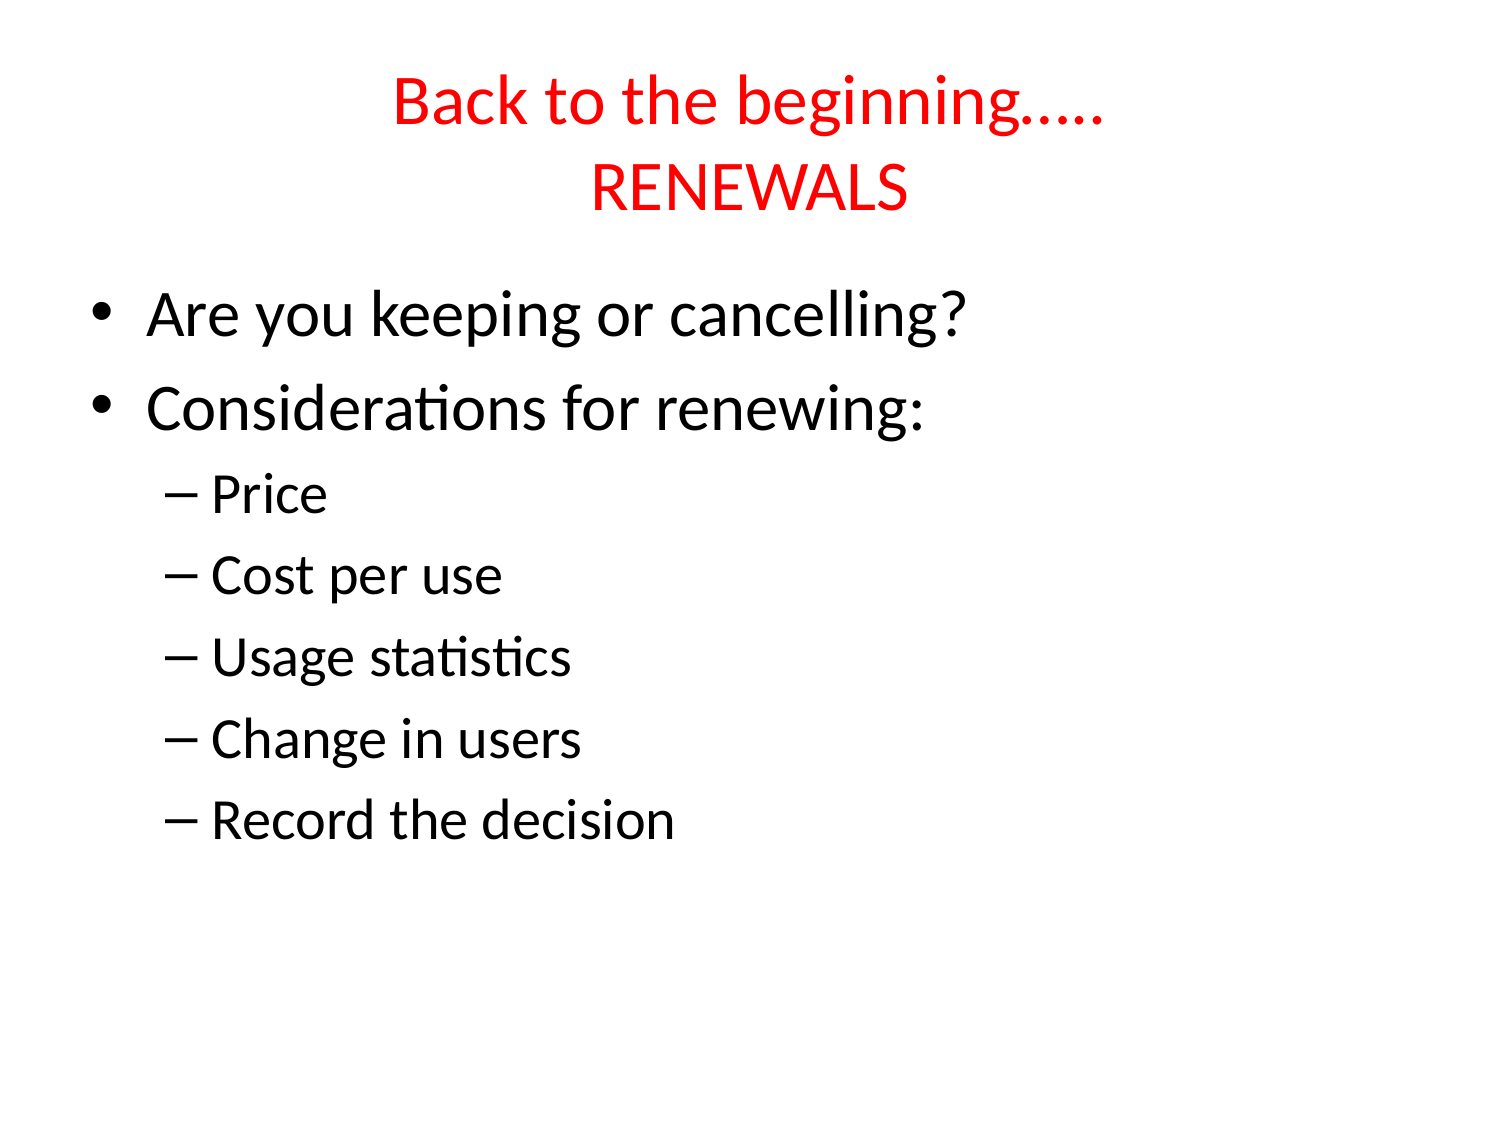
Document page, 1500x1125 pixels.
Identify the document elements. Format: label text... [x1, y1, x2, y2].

title Back to the beginning….. RENEWALS [75, 45, 1425, 233]
list Are you keeping or cancelling? Considerations for renewing: Price Cost per use Usage statistics Change in users Record the decision [75, 262, 1425, 1005]
